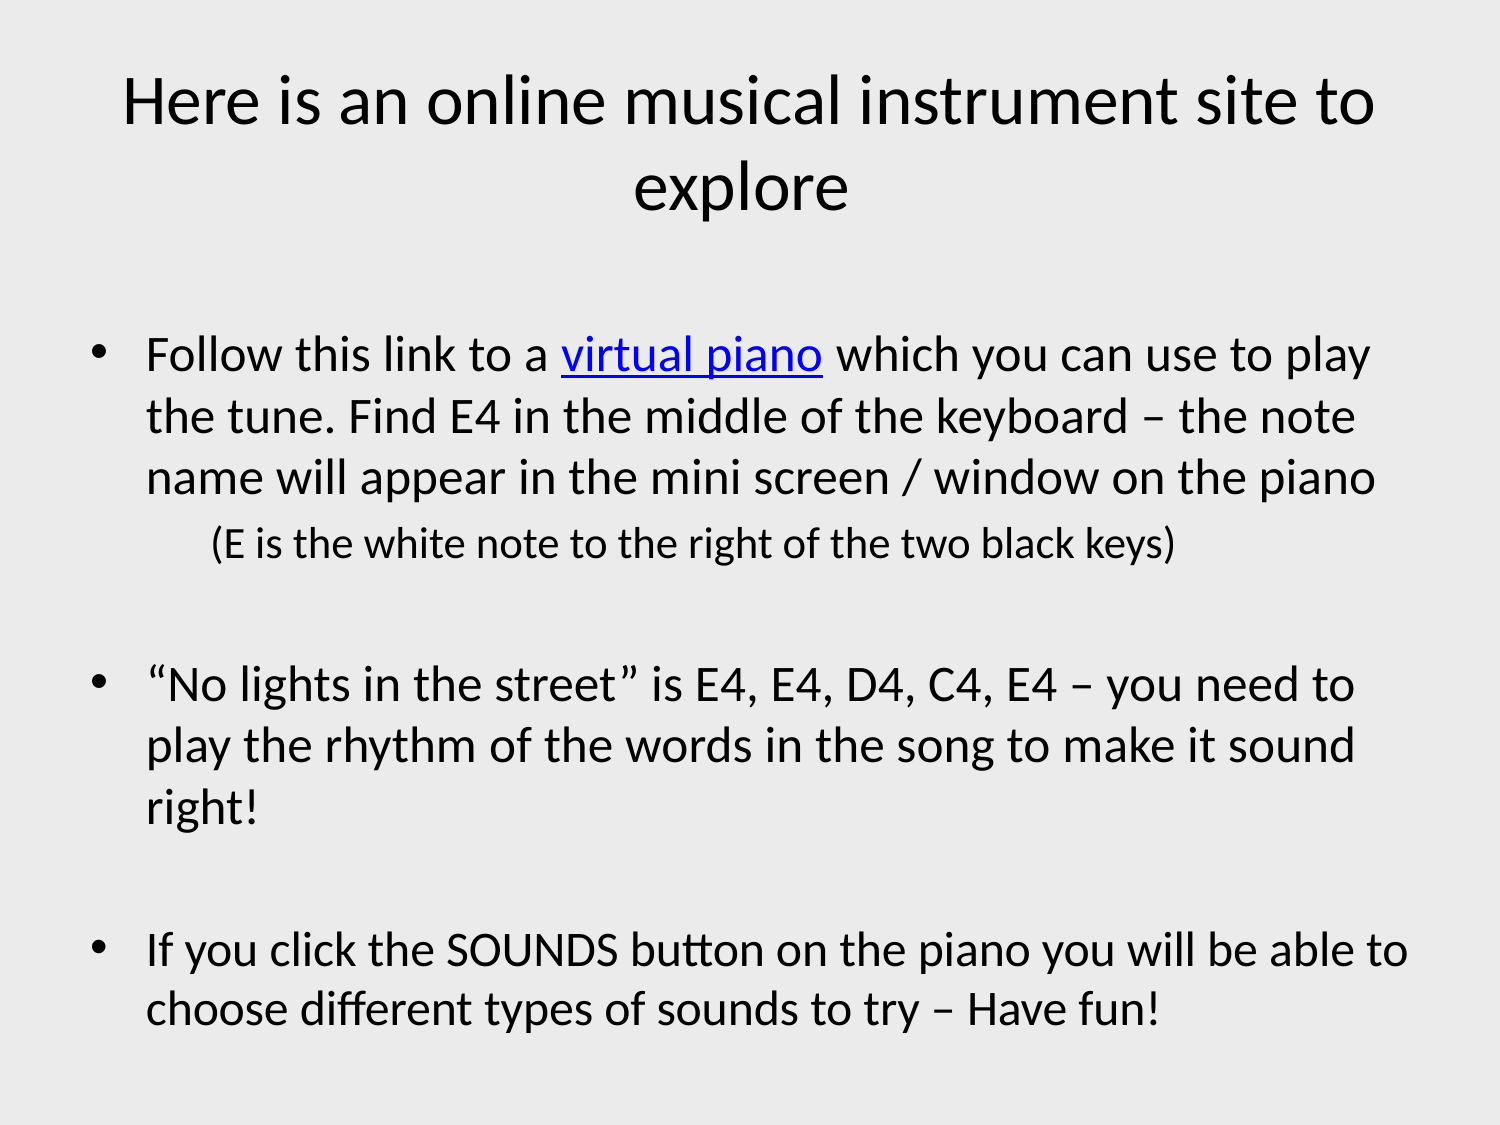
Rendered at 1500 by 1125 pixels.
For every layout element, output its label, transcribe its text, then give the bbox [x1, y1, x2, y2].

title Here is an online musical instrument site to explore [75, 45, 1425, 233]
list Follow this link to a virtual piano which you can use to play the tune. Find E4 in the middle of the keyboard – the note name will appear in the mini screen / window on the piano (E is the white note to the right of the two black keys) “No lights in the street” is E4, E4, D4, C4, E4 – you need to play the rhythm of the words in the song to make it sound right! If you click the SOUNDS button on the piano you will be able to choose different types of sounds to try – Have fun! [75, 312, 1425, 1055]
